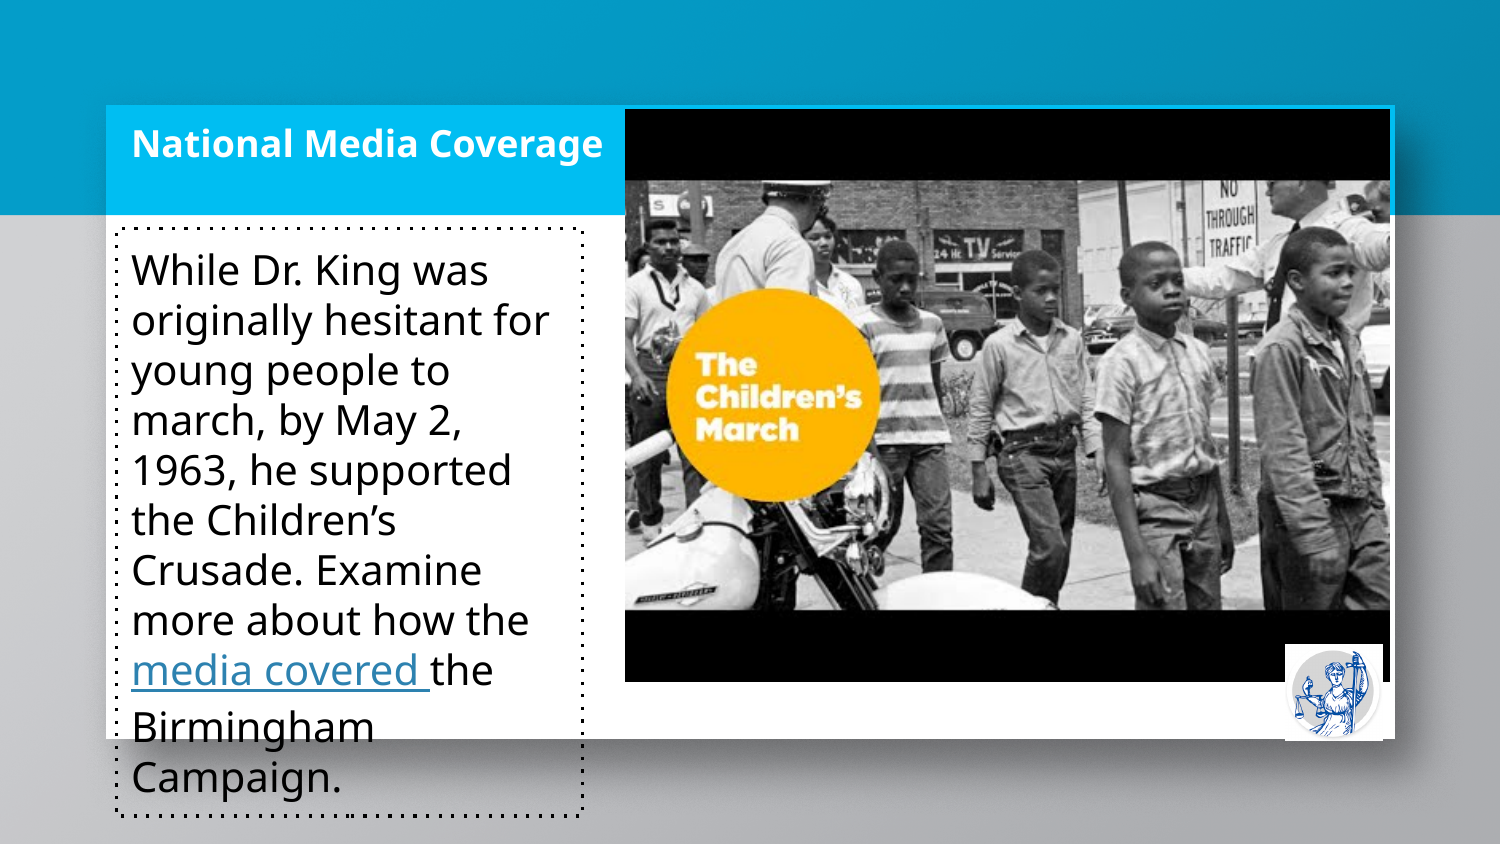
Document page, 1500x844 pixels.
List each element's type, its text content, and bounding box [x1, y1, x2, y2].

title National Media Coverage [116, 109, 623, 181]
text_box While Dr. King was originally hesitant for young people to march, by May 2, 1963, he supported the Children’s Crusade. Examine more about how the media covered the Birmingham Campaign. [116, 228, 583, 817]
picture [0, 110, 1500, 844]
